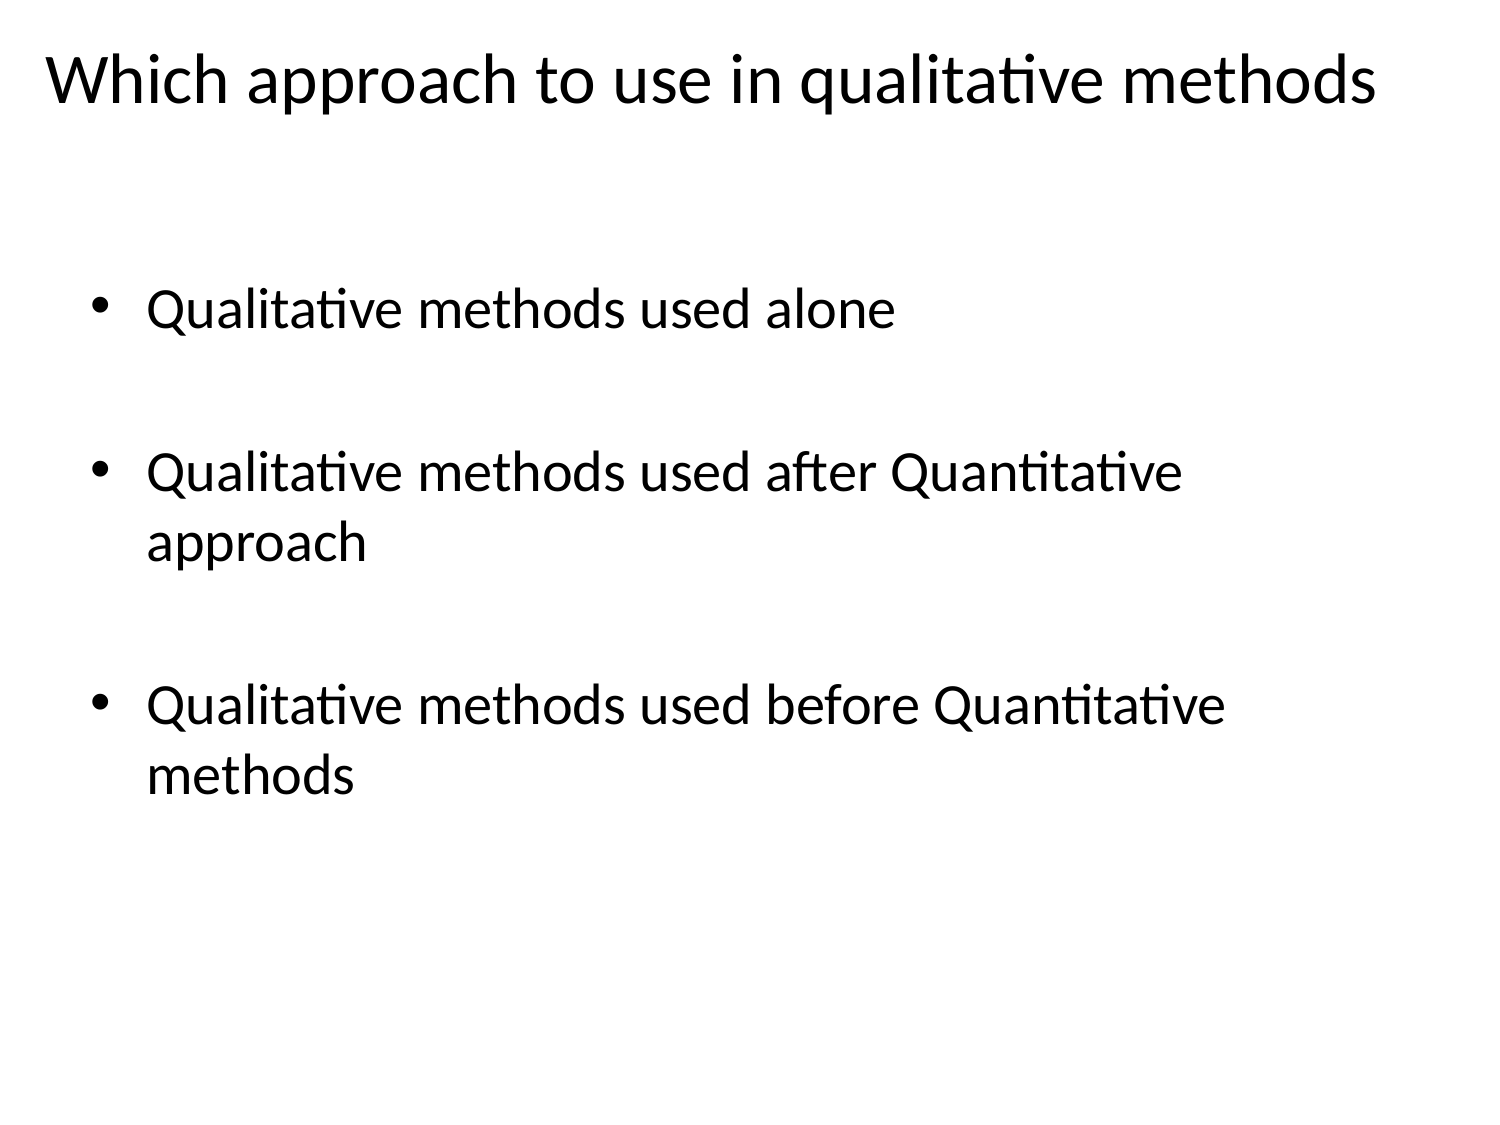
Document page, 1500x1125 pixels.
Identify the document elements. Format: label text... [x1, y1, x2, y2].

list Qualitative methods used alone Qualitative methods used after Quantitative approach Qualitative methods used before Quantitative methods [75, 262, 1425, 1005]
title Which approach to use in qualitative methods [0, 0, 1425, 150]
